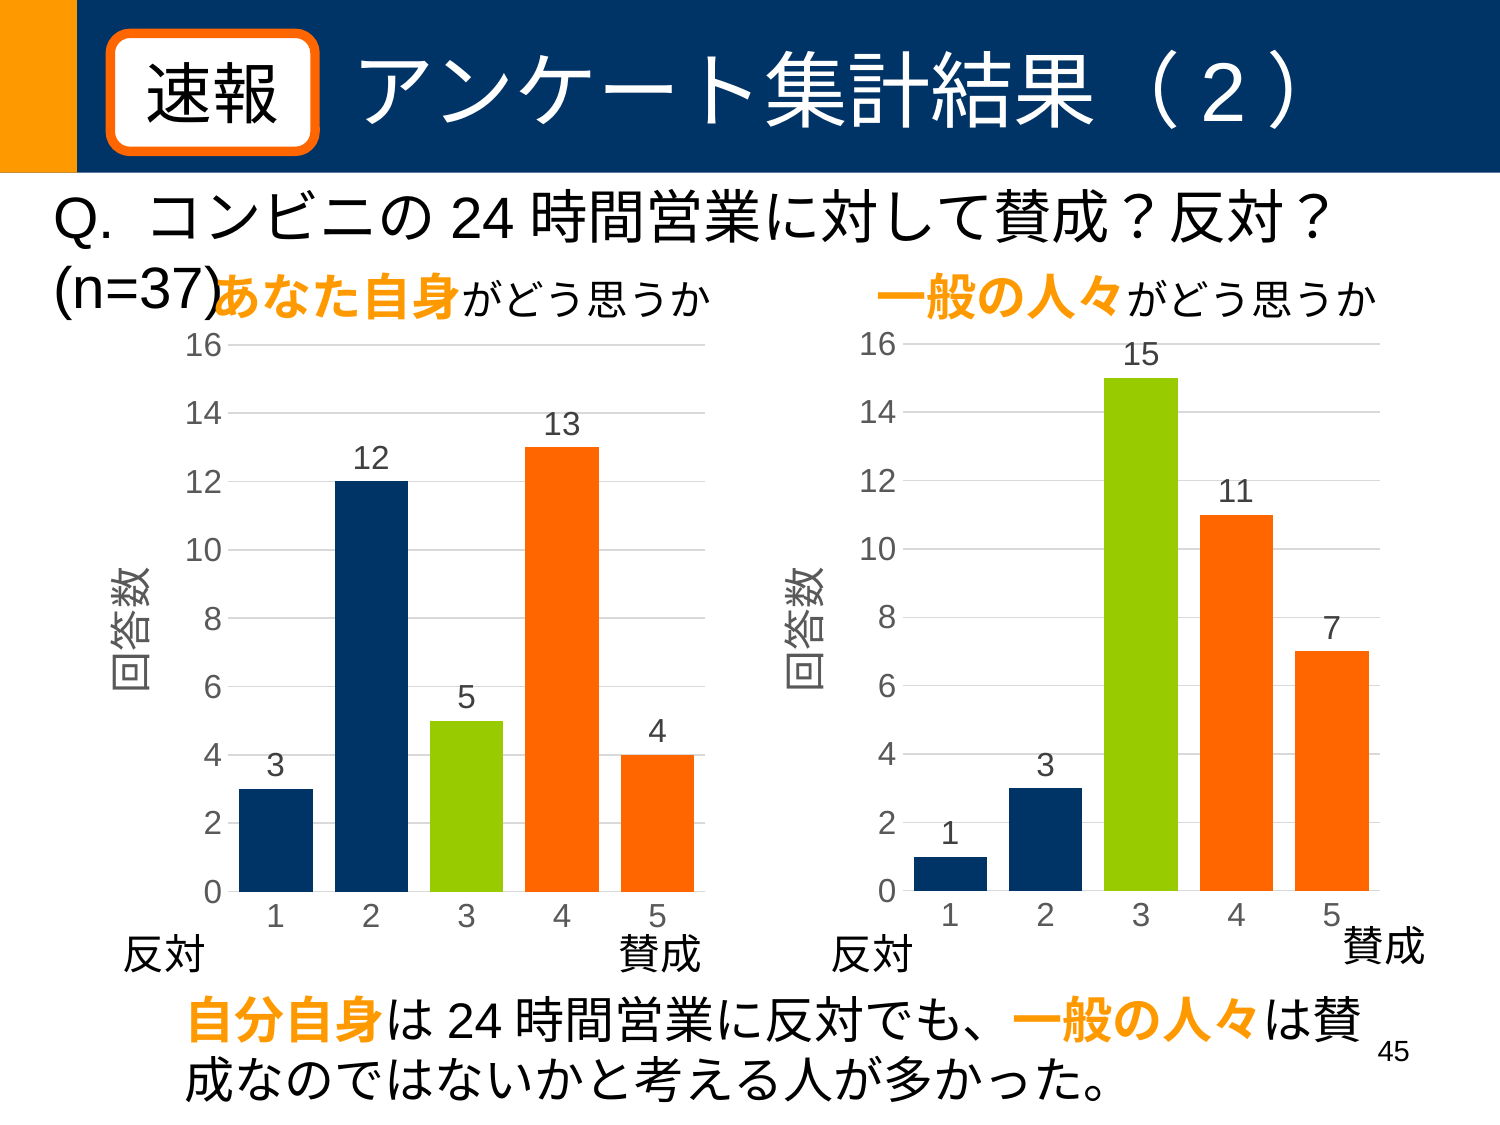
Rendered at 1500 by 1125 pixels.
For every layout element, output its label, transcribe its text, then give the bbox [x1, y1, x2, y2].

slide_number 45 [1074, 1024, 1425, 1103]
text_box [0, 0, 1500, 173]
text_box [58, 258, 730, 987]
text_box 自分自身は24時間営業に反対でも、一般の人々は賛成なのではないかと考える人が多かった。 [170, 995, 1402, 1117]
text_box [733, 258, 1459, 987]
text_box Q. コンビニの24時間営業に対して賛成？反対？(n=37) [38, 181, 1462, 328]
